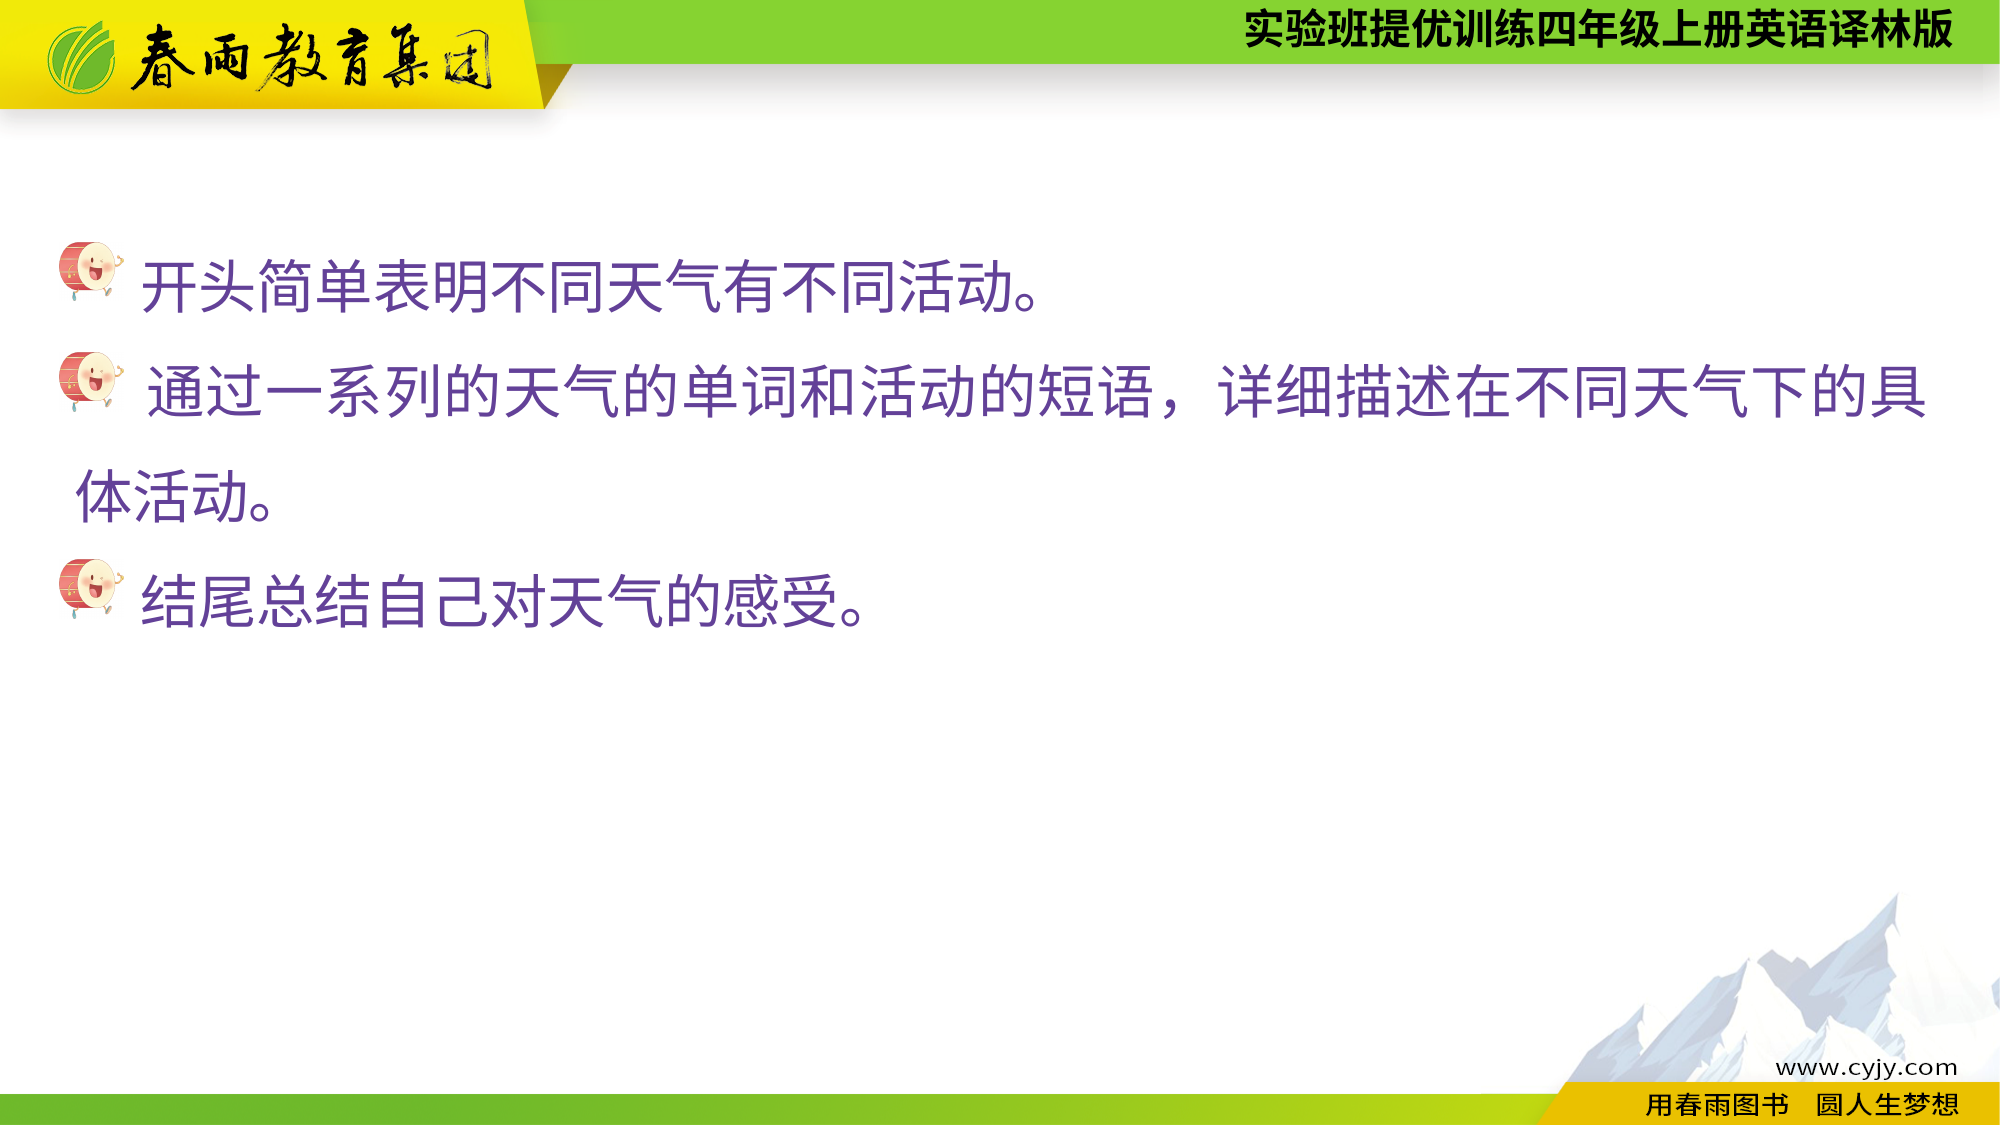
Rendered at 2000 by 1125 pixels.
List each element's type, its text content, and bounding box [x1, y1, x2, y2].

list 开头简单表明不同天气有不同活动。 通过一系列的天气的单词和活动的短语，详细描述在不同天气下的具体活动。 结尾总结自己对天气的感受。 [59, 208, 1944, 648]
picture [0, 0, 2000, 1125]
